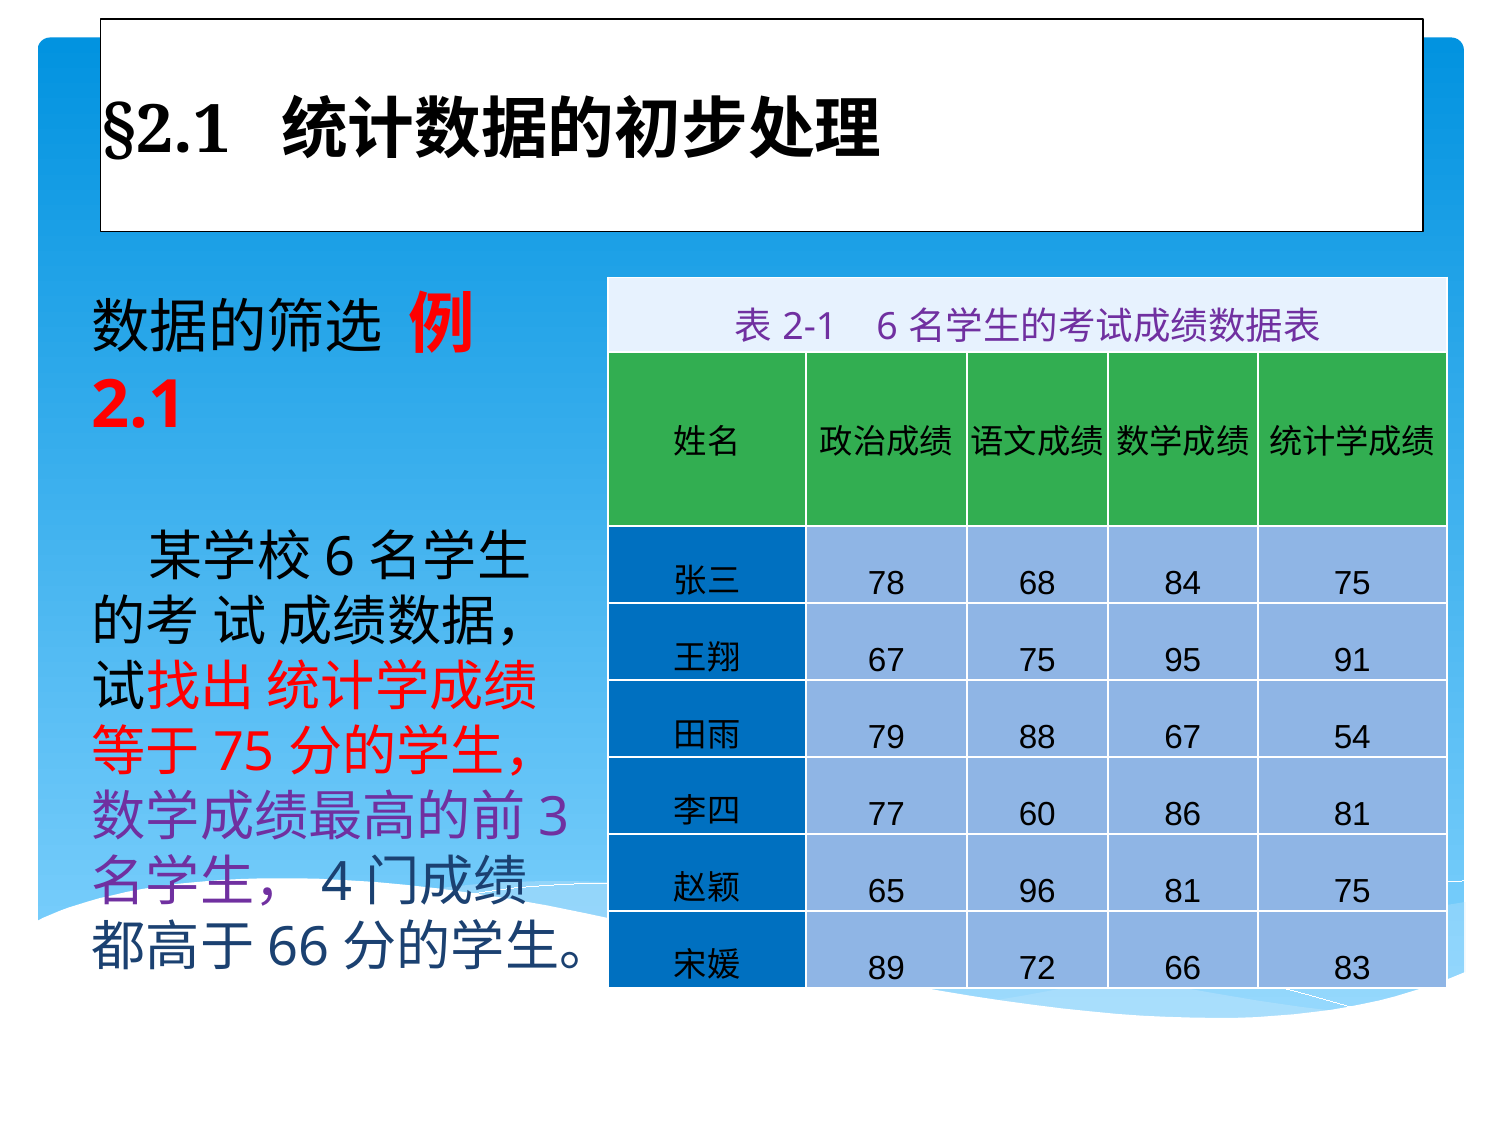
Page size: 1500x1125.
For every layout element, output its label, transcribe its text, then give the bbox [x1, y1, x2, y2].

table_cell 赵颖 [609, 835, 805, 910]
table_cell 67 [807, 604, 966, 679]
table_cell 张三 [609, 527, 805, 602]
table_cell 数学成绩 [1109, 353, 1257, 525]
text_box [655, 989, 1436, 1022]
table_cell 75 [1259, 527, 1446, 602]
title §2.1 统计数据的初步处理 [100, 19, 1424, 232]
table_cell 72 [968, 912, 1107, 987]
table_cell 政治成绩 [807, 353, 966, 525]
table_cell 67 [1109, 681, 1257, 756]
table_cell 95 [1109, 604, 1257, 679]
table_cell 姓名 [609, 353, 805, 525]
table_cell 79 [807, 681, 966, 756]
table_cell 96 [968, 835, 1107, 910]
table_cell 66 [1109, 912, 1257, 987]
table_cell 75 [1259, 835, 1446, 910]
table_cell 68 [968, 527, 1107, 602]
table_cell 宋媛 [609, 912, 805, 987]
table_cell 田雨 [609, 681, 805, 756]
table_cell 84 [1109, 527, 1257, 602]
table_cell 91 [1259, 604, 1446, 679]
table_cell 88 [968, 681, 1107, 756]
table_cell 81 [1109, 835, 1257, 910]
table_cell 78 [807, 527, 966, 602]
table_cell 89 [807, 912, 966, 987]
table_cell 王翔 [609, 604, 805, 679]
table_cell 统计学成绩 [1259, 353, 1446, 525]
table_header 表2-1 6名学生的考试成绩数据表 [609, 278, 1446, 351]
table_cell 77 [807, 758, 966, 833]
table_cell 75 [968, 604, 1107, 679]
subtitle 数据的筛选 例2.1 某学校6名学生的考 试 成绩数据，试找出 统计学成绩等于75分的学生，数学成绩最高的前3名学生，4门成绩都高于66分的学生。 [76, 273, 597, 1018]
table_cell 李四 [609, 758, 805, 833]
table_cell 54 [1259, 681, 1446, 756]
table_cell 65 [807, 835, 966, 910]
table_cell 86 [1109, 758, 1257, 833]
table_cell 60 [968, 758, 1107, 833]
table_cell 83 [1259, 912, 1446, 987]
table_cell 语文成绩 [968, 353, 1107, 525]
table_cell 81 [1259, 758, 1446, 833]
